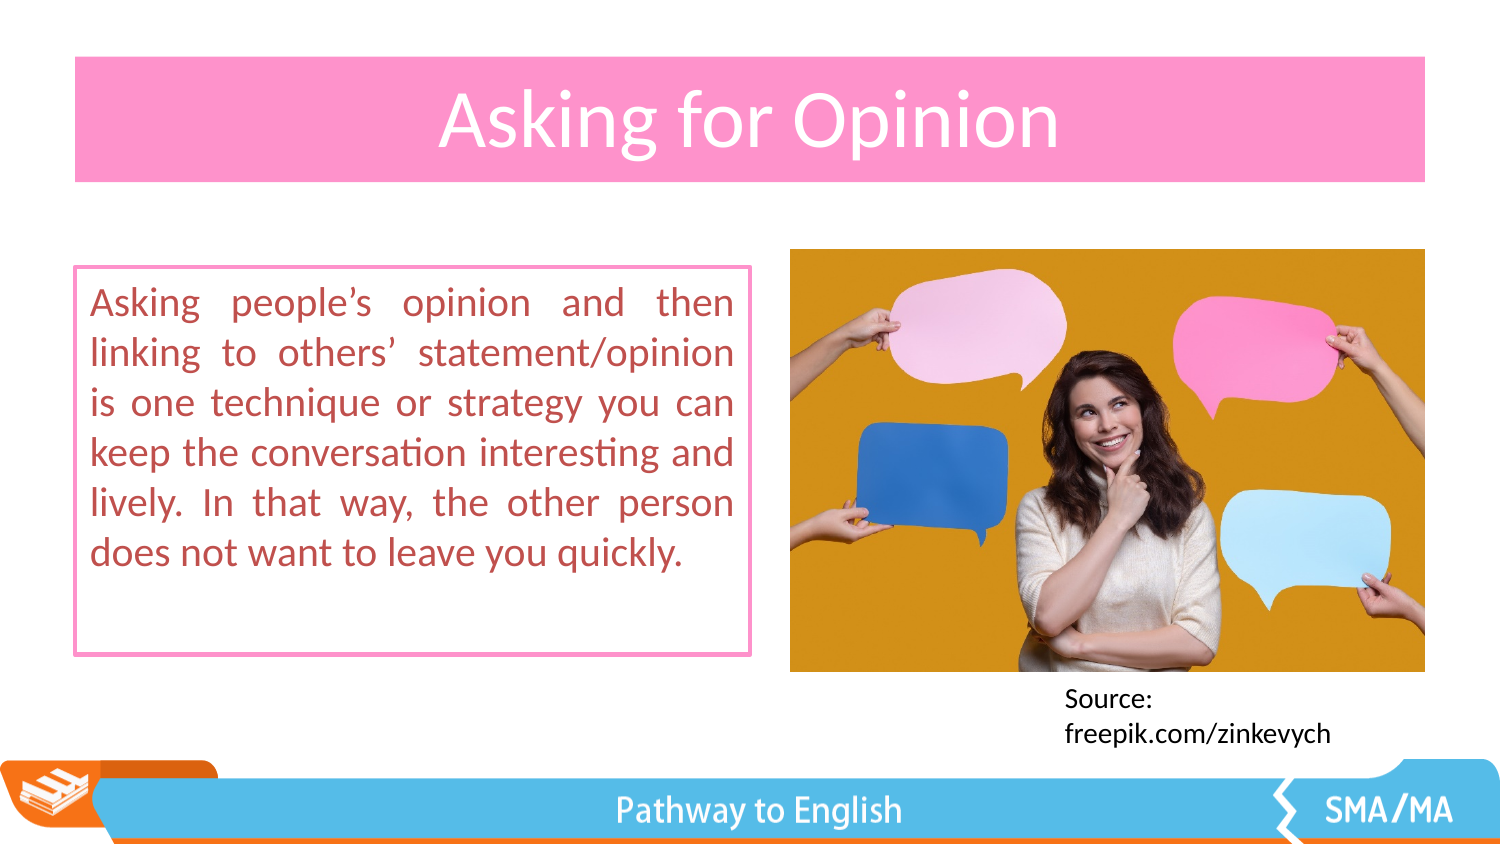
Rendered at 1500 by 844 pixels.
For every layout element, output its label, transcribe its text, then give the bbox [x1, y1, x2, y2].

picture [0, 759, 1500, 844]
title Asking for Opinion [75, 56, 1425, 183]
picture [790, 249, 1426, 673]
text_box Source: freepik.com/zinkevych [1050, 681, 1400, 757]
list Asking people’s opinion and then linking to others’ statement/opinion is one technique or strategy you can keep the conversation interesting and lively. In that way, the other person does not want to leave you quickly. [75, 267, 750, 655]
